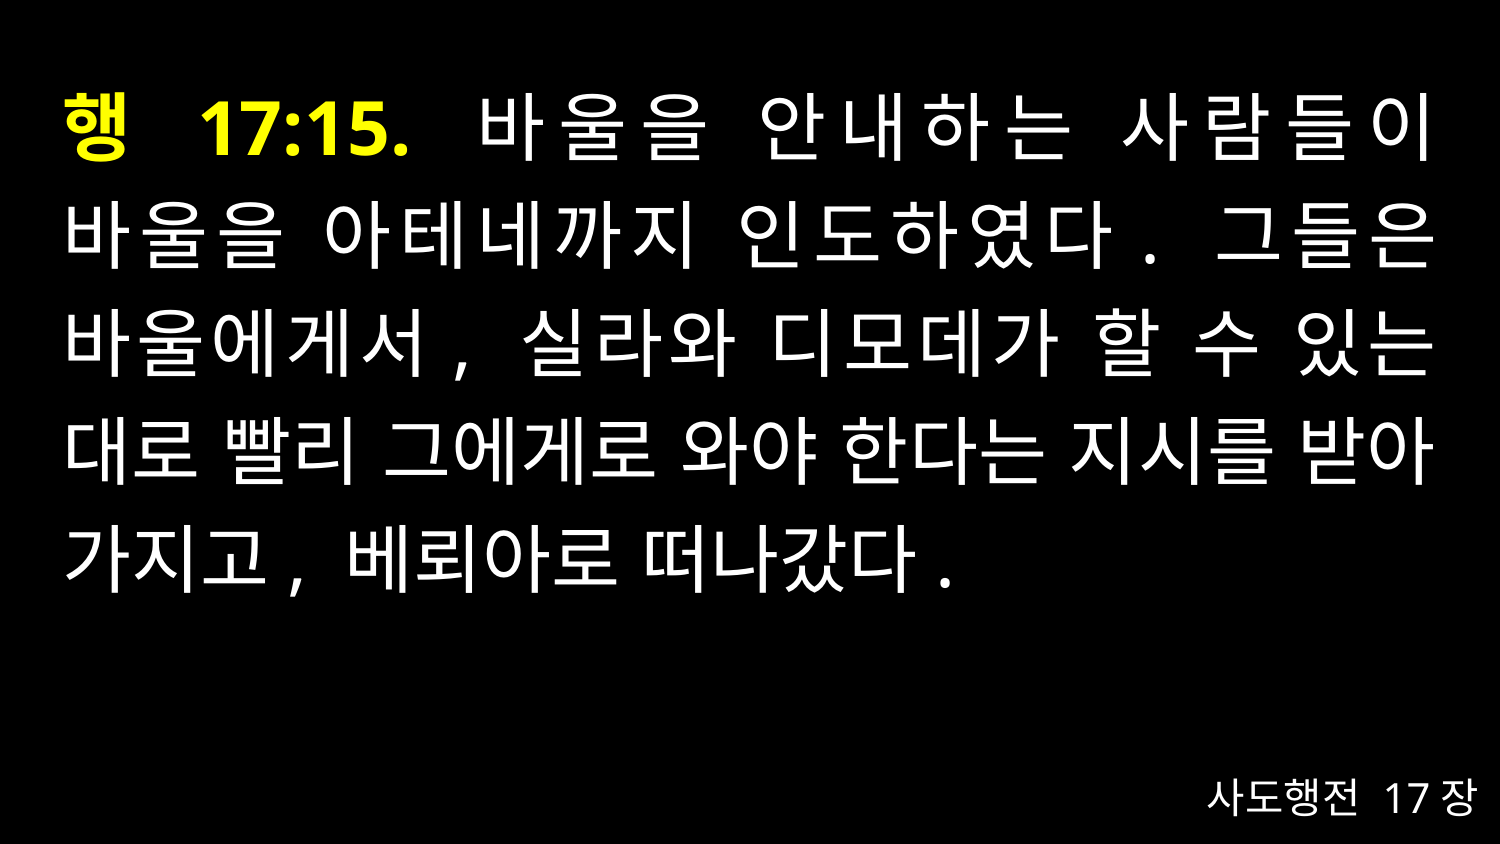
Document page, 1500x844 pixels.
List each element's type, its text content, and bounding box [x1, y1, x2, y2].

title 행 17:15. 바울을 안내하는 사람들이 바울을 아테네까지 인도하였다. 그들은 바울에게서, 실라와 디모데가 할 수 있는 대로 빨리 그에게로 와야 한다는 지시를 받아 가지고, 베뢰아로 떠나갔다. [0, 0, 1500, 844]
subtitle 사도행전 17장 [916, 770, 1500, 844]
